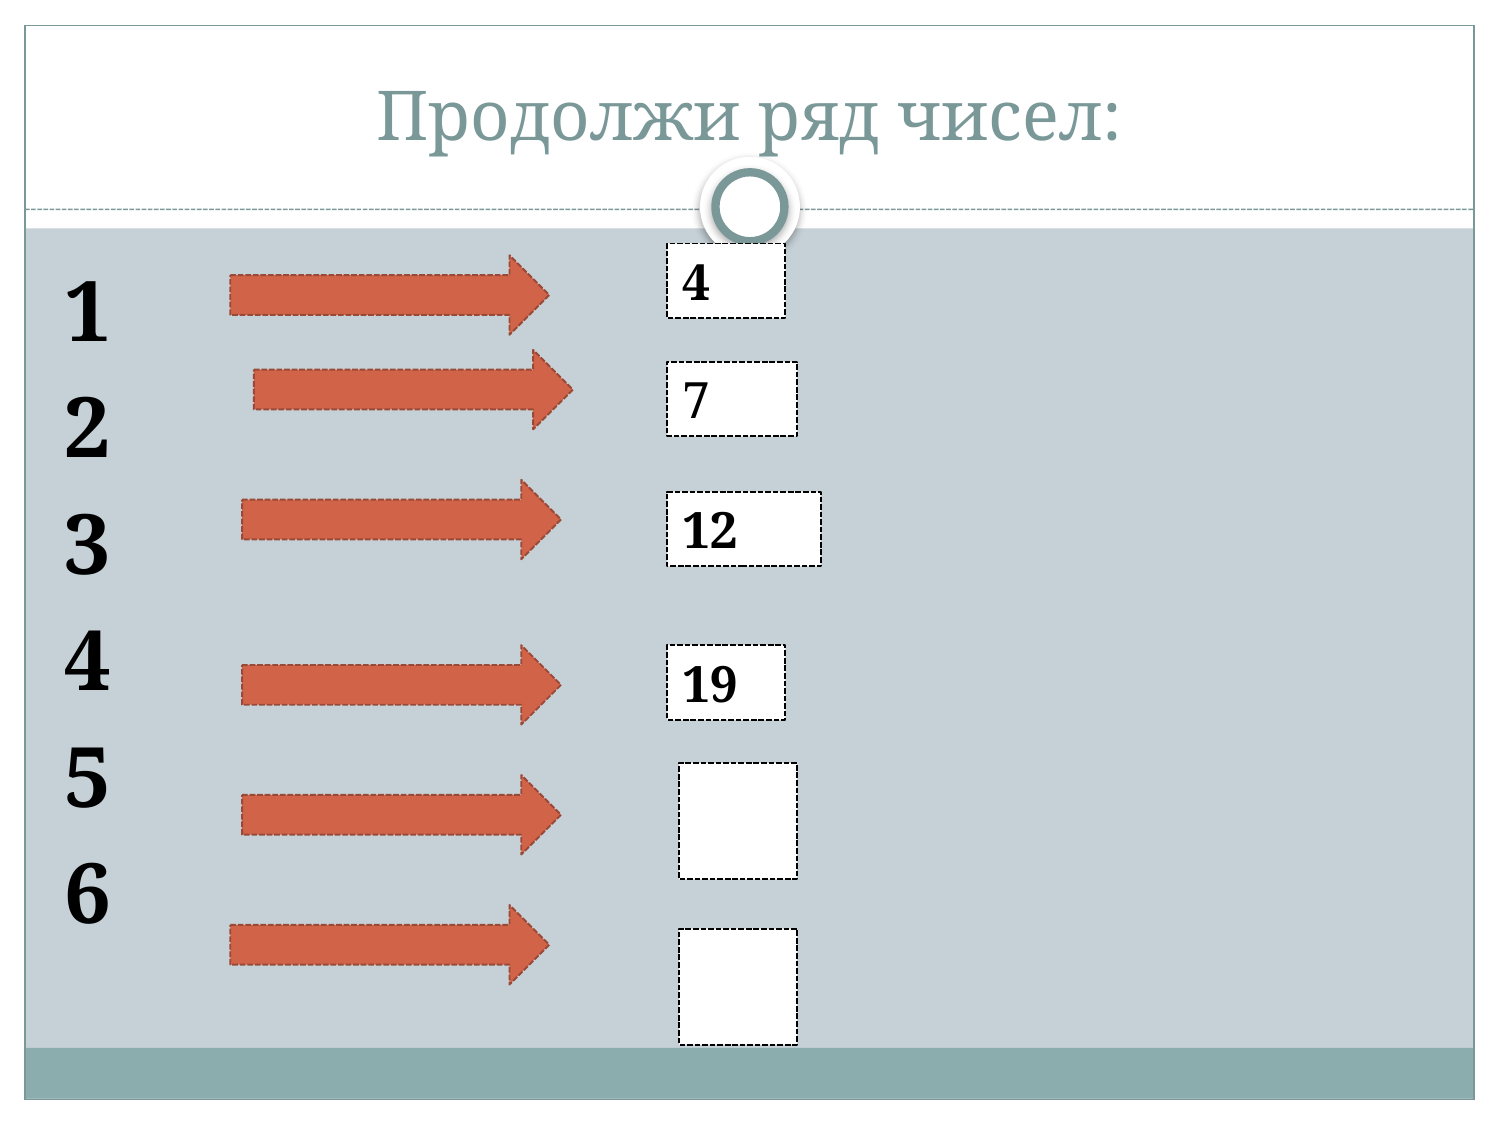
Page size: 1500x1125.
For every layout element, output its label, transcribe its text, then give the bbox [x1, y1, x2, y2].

text_box [678, 928, 798, 1046]
text_box 19 [666, 644, 786, 721]
text_box 4 [666, 243, 786, 319]
text_box 7 [666, 361, 798, 437]
text_box [229, 904, 550, 986]
text_box [252, 348, 574, 431]
text_box [241, 774, 562, 856]
text_box [241, 644, 562, 726]
text_box [229, 254, 550, 336]
list 1 2 3 4 5 6 [49, 250, 1445, 1001]
text_box 12 [666, 491, 822, 567]
title Продолжи ряд чисел: [49, 37, 1450, 162]
text_box [241, 478, 562, 561]
text_box [678, 762, 798, 880]
